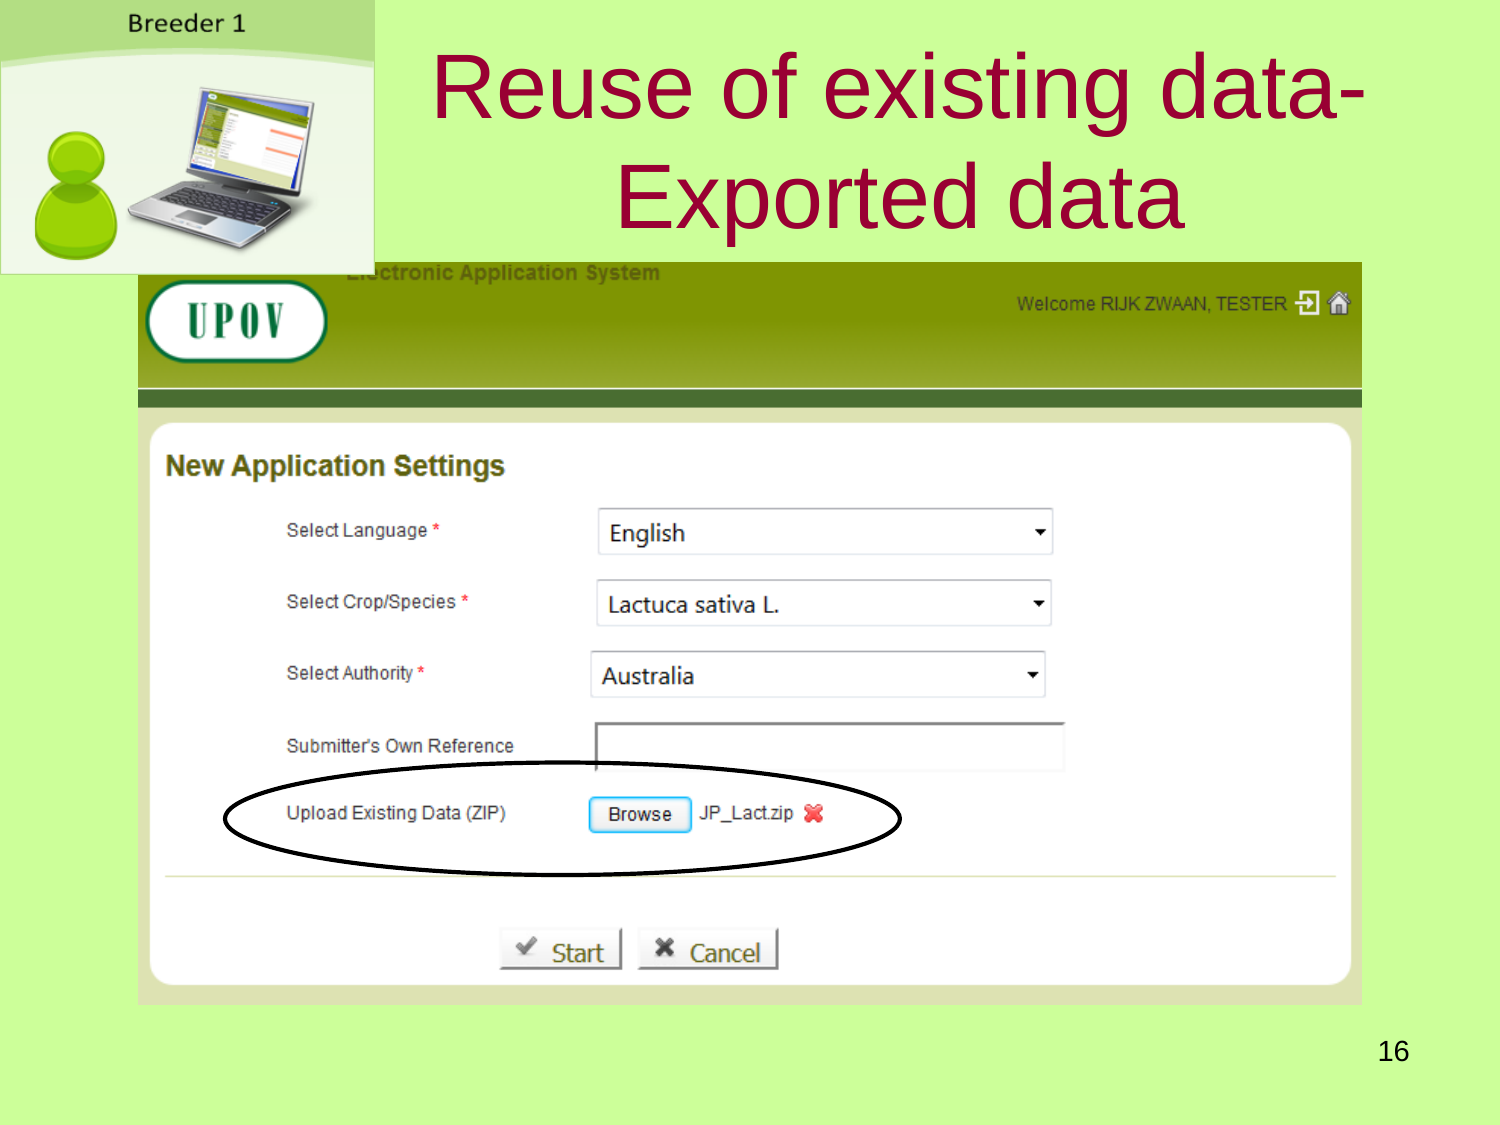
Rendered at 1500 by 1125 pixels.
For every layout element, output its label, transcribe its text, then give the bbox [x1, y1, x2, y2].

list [137, 262, 1363, 1006]
picture [0, 0, 376, 275]
slide_number 16 [1074, 1024, 1425, 1103]
title Reuse of existing data- Exported data [379, 43, 1500, 231]
